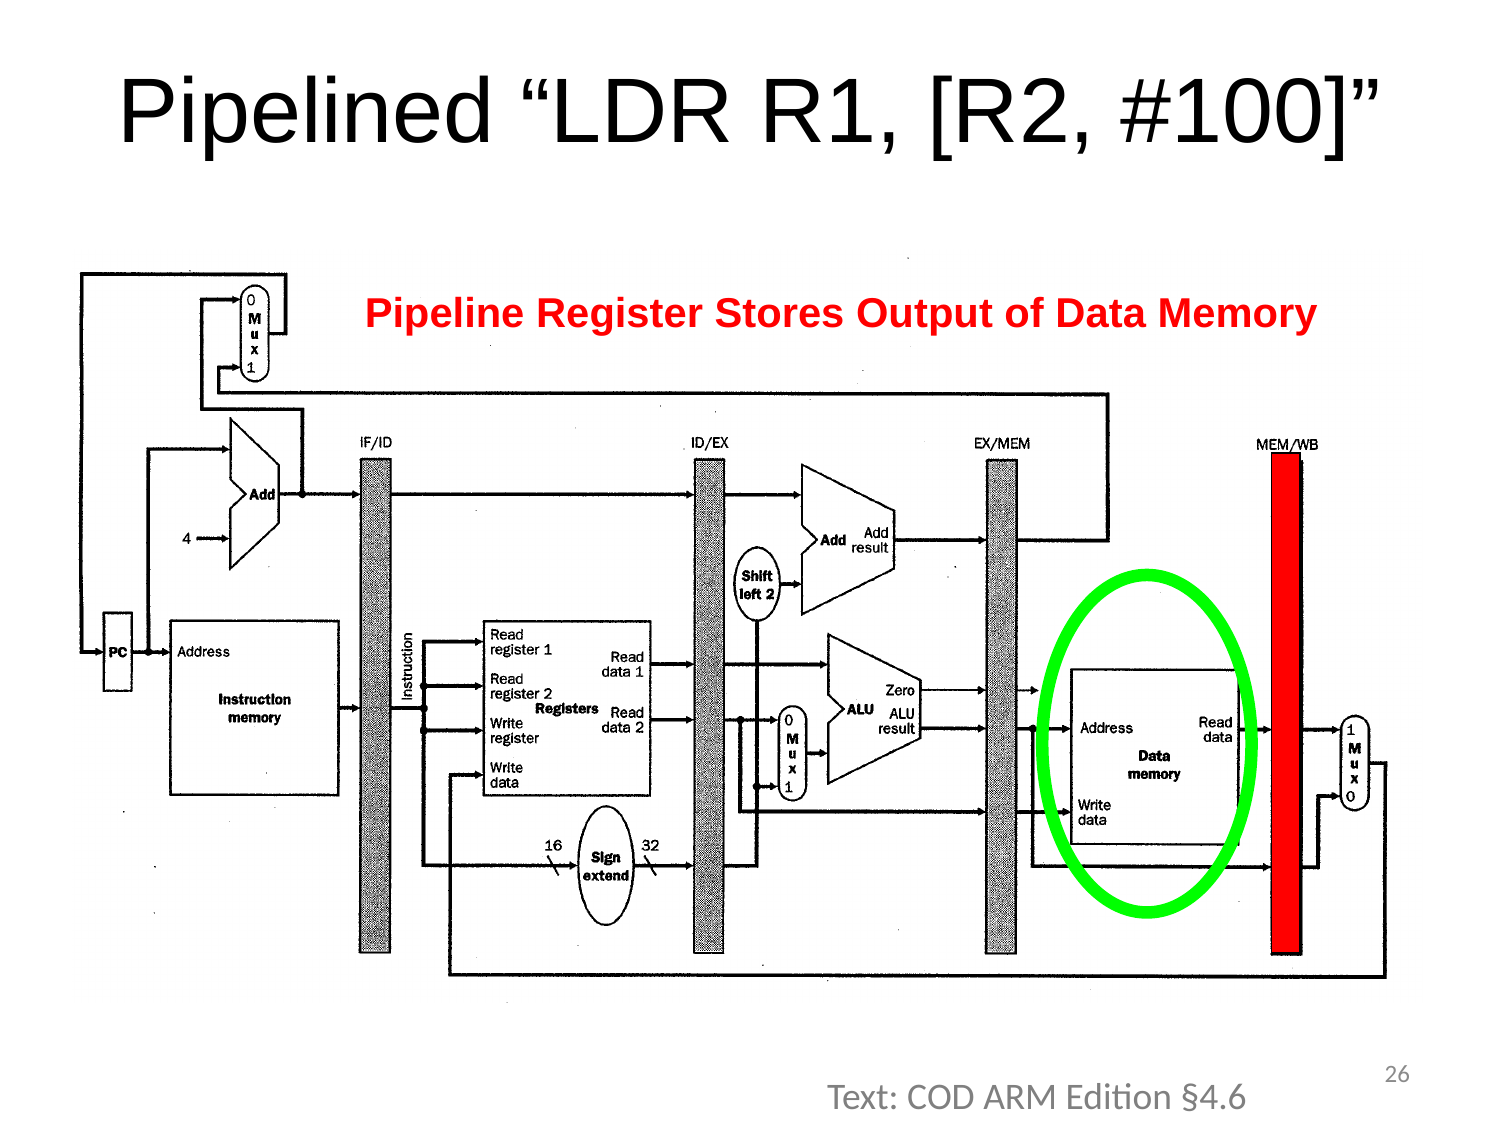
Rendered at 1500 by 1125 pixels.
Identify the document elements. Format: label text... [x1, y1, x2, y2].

title Pipelined “LDR R1, [R2, #100]” [75, 12, 1425, 200]
text_box Text: COD ARM Edition §4.6 [812, 1064, 1350, 1125]
slide_number 26 [1074, 1042, 1425, 1103]
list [72, 249, 1424, 1004]
